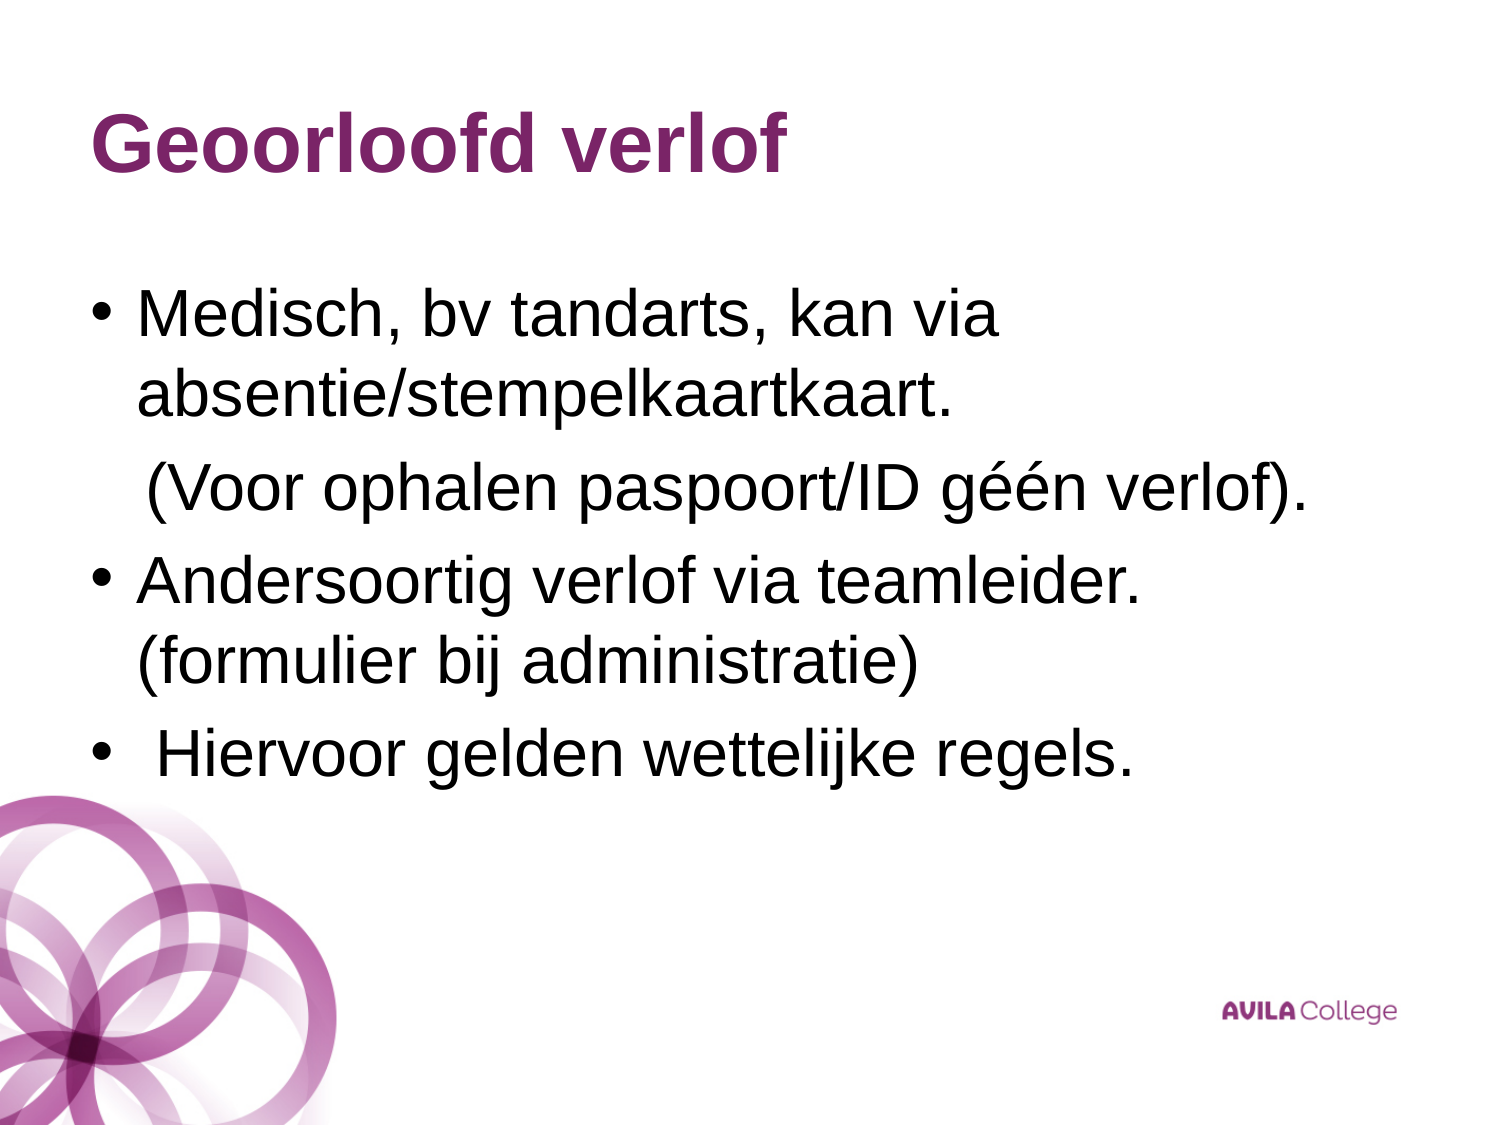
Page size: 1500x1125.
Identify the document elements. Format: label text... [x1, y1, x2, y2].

title Geoorloofd verlof [75, 45, 1425, 233]
list Medisch, bv tandarts, kan via absentie/stempelkaartkaart. (Voor ophalen paspoort/ID géén verlof). Andersoortig verlof via teamleider. (formulier bij administratie) Hiervoor gelden wettelijke regels. [75, 262, 1425, 1005]
picture [0, 0, 1500, 1125]
